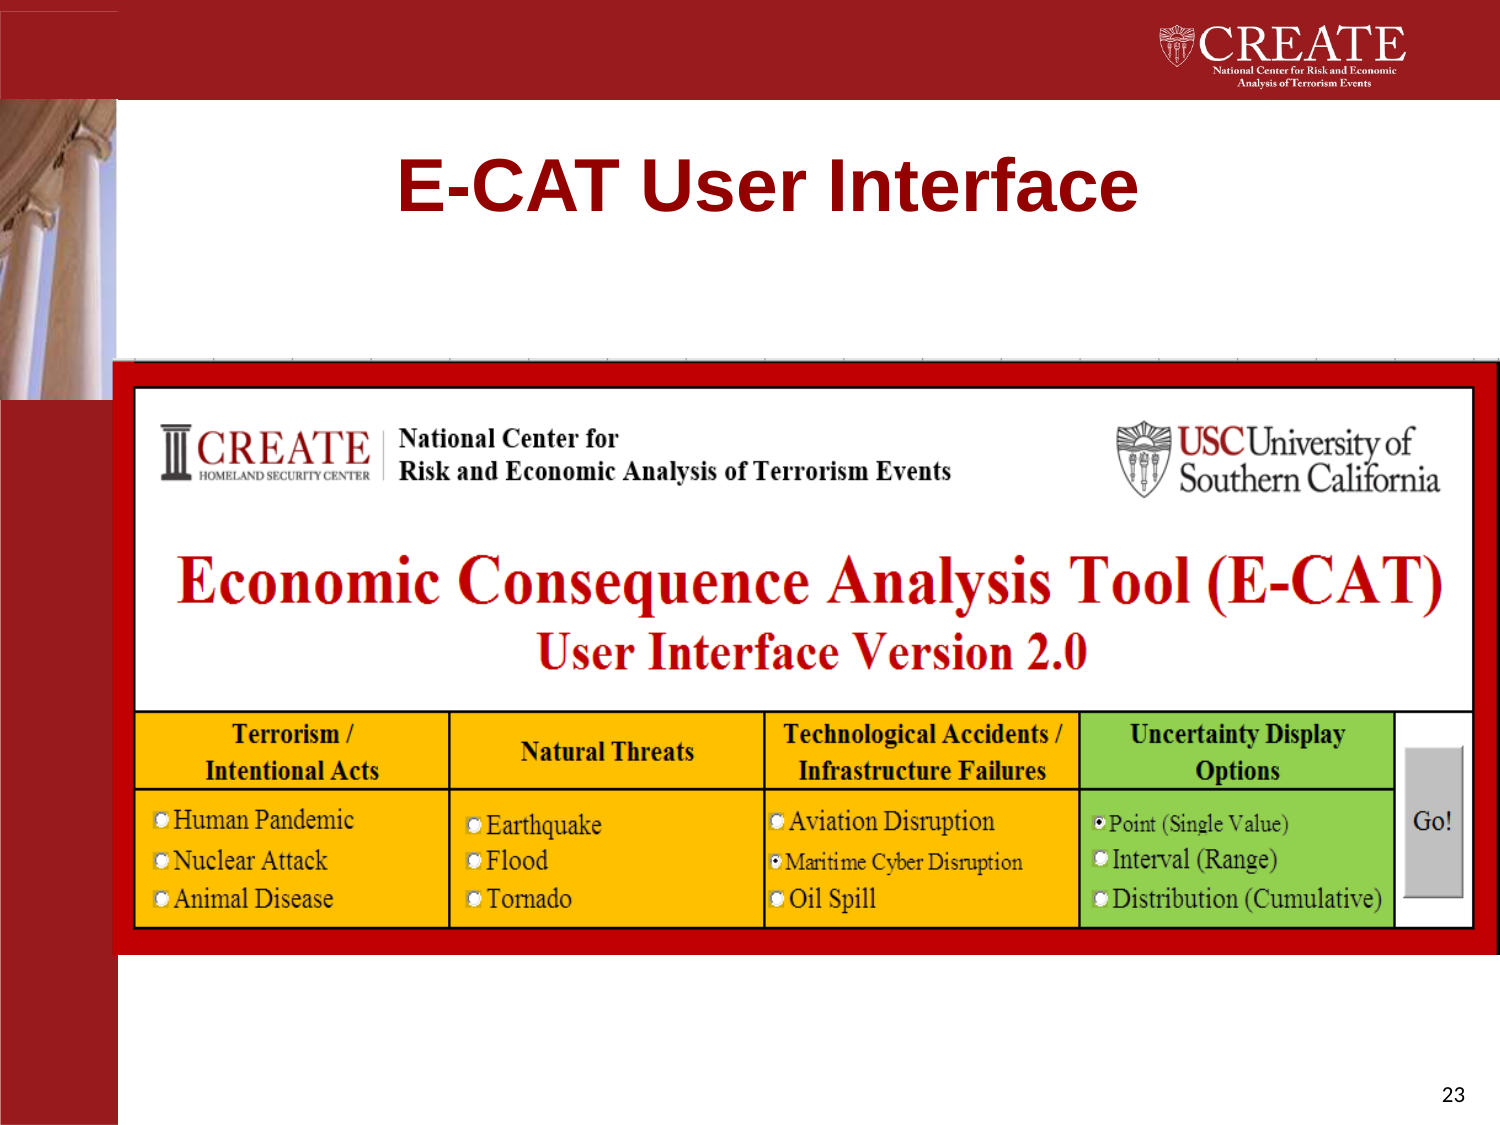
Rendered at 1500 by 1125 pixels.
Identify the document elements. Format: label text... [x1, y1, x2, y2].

title E-CAT User Interface [112, 99, 1425, 263]
picture [0, 0, 1500, 1124]
